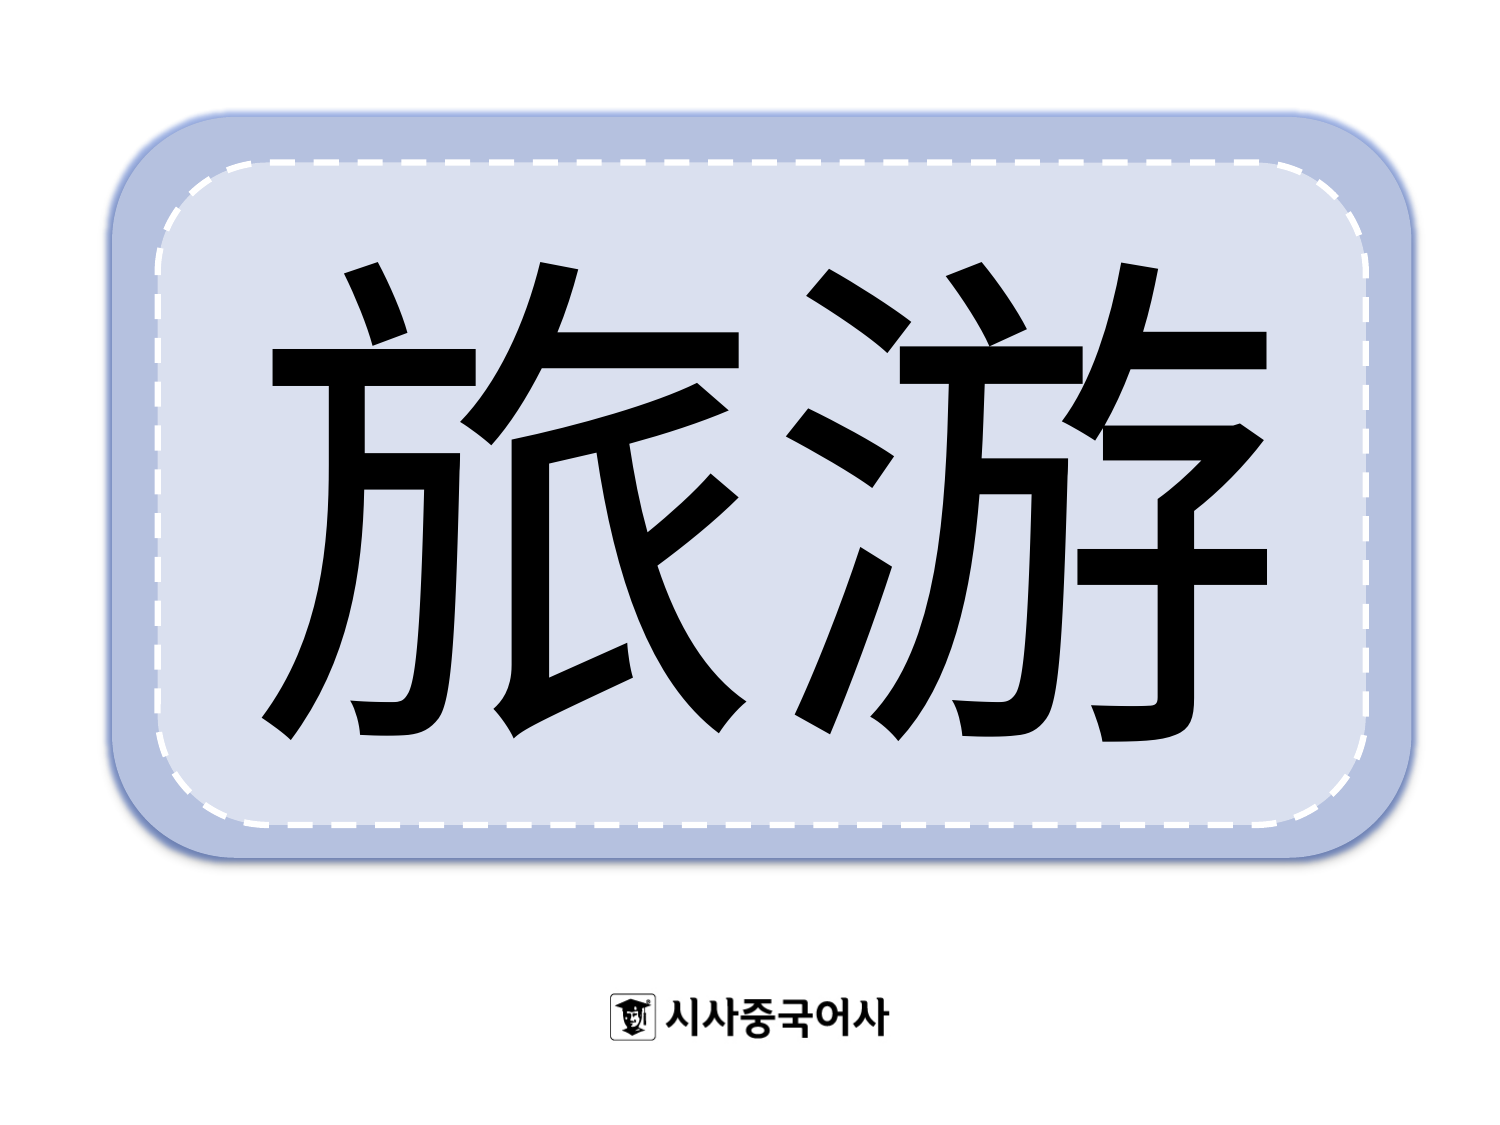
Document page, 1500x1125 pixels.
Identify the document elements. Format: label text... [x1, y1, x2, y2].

text_box 旅游 [162, 160, 1371, 824]
picture [602, 987, 898, 1047]
